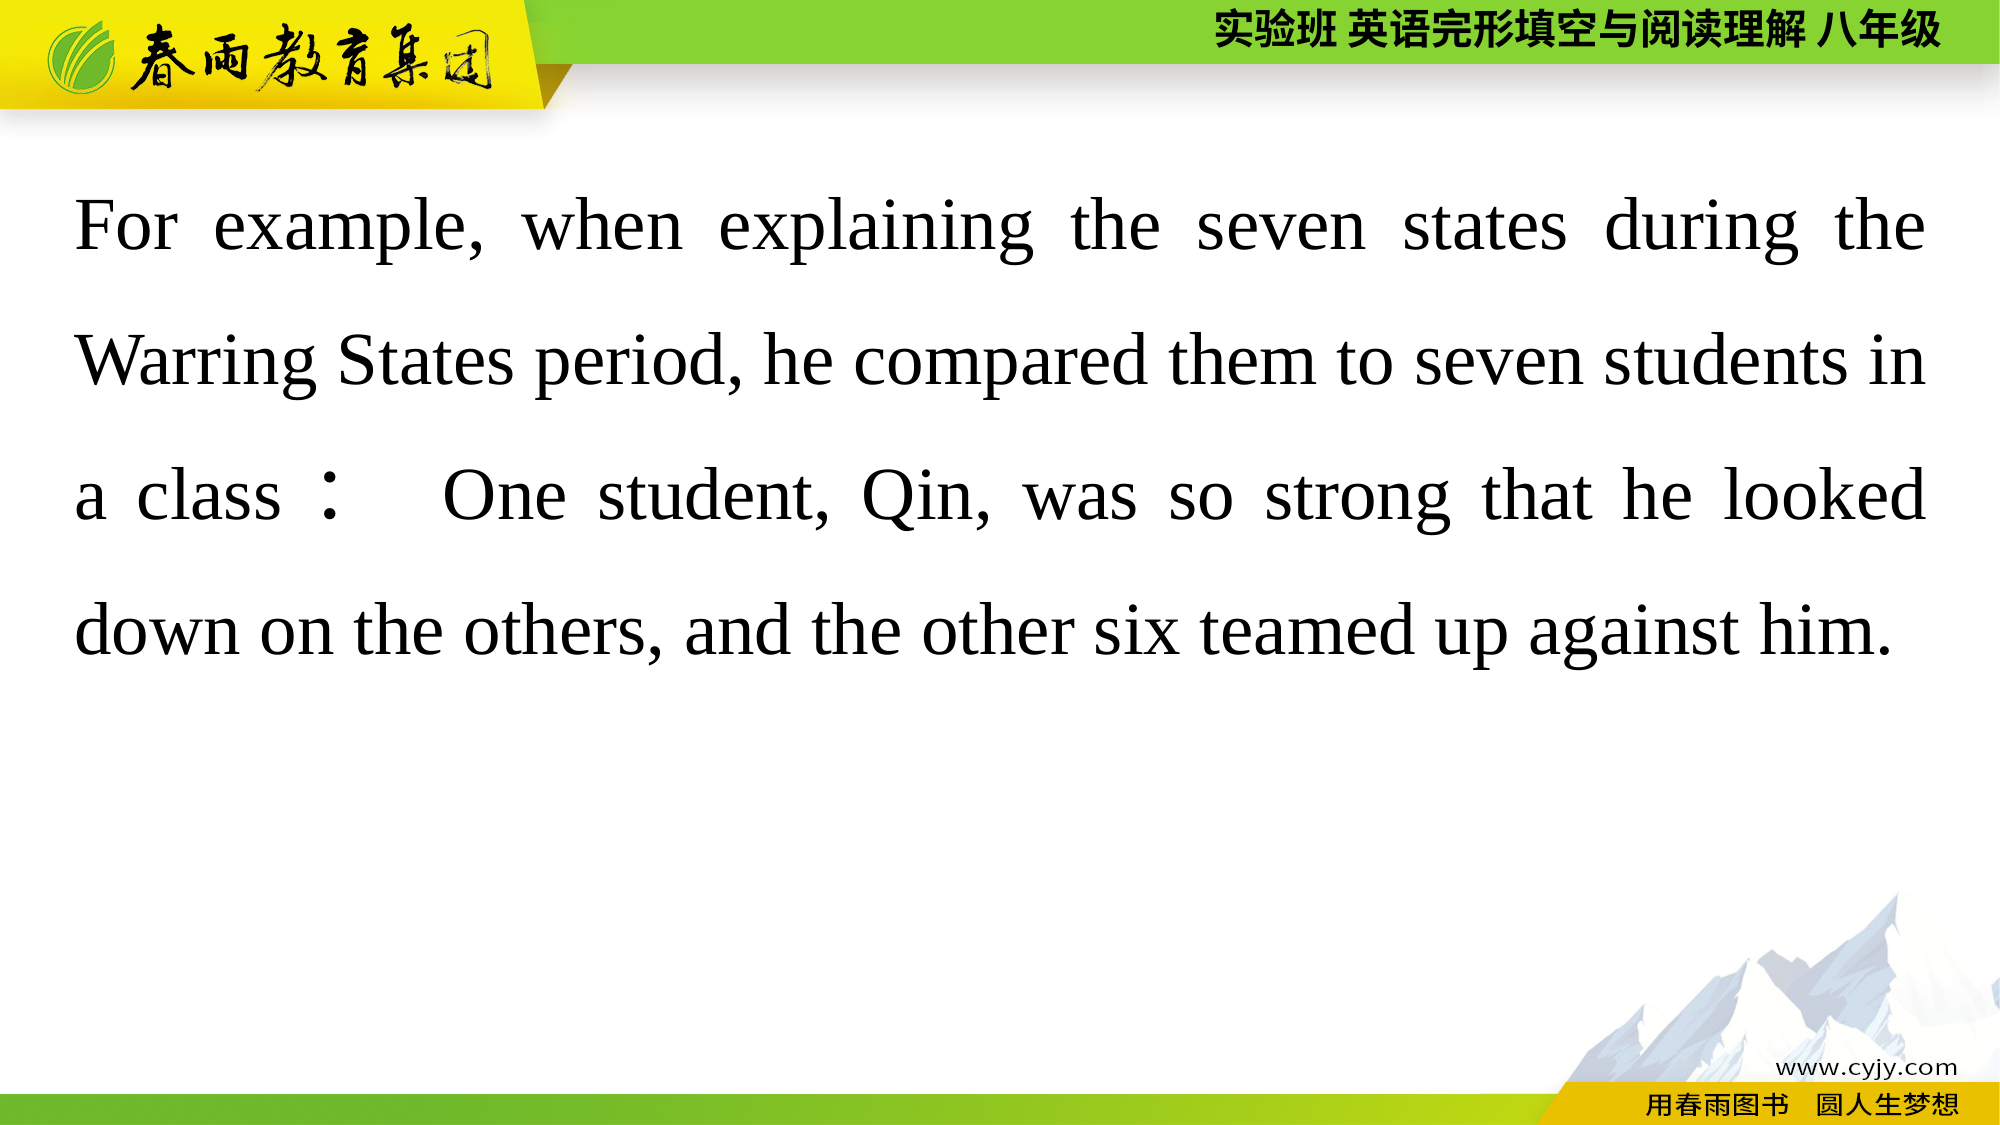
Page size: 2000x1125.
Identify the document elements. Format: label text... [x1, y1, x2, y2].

list For example, when explaining the seven states during the Warring States period, he compared them to seven students in a class： One student, Qin, was so strong that he looked down on the others, and the other six teamed up against him. [59, 122, 1944, 683]
picture [0, 0, 2000, 1125]
